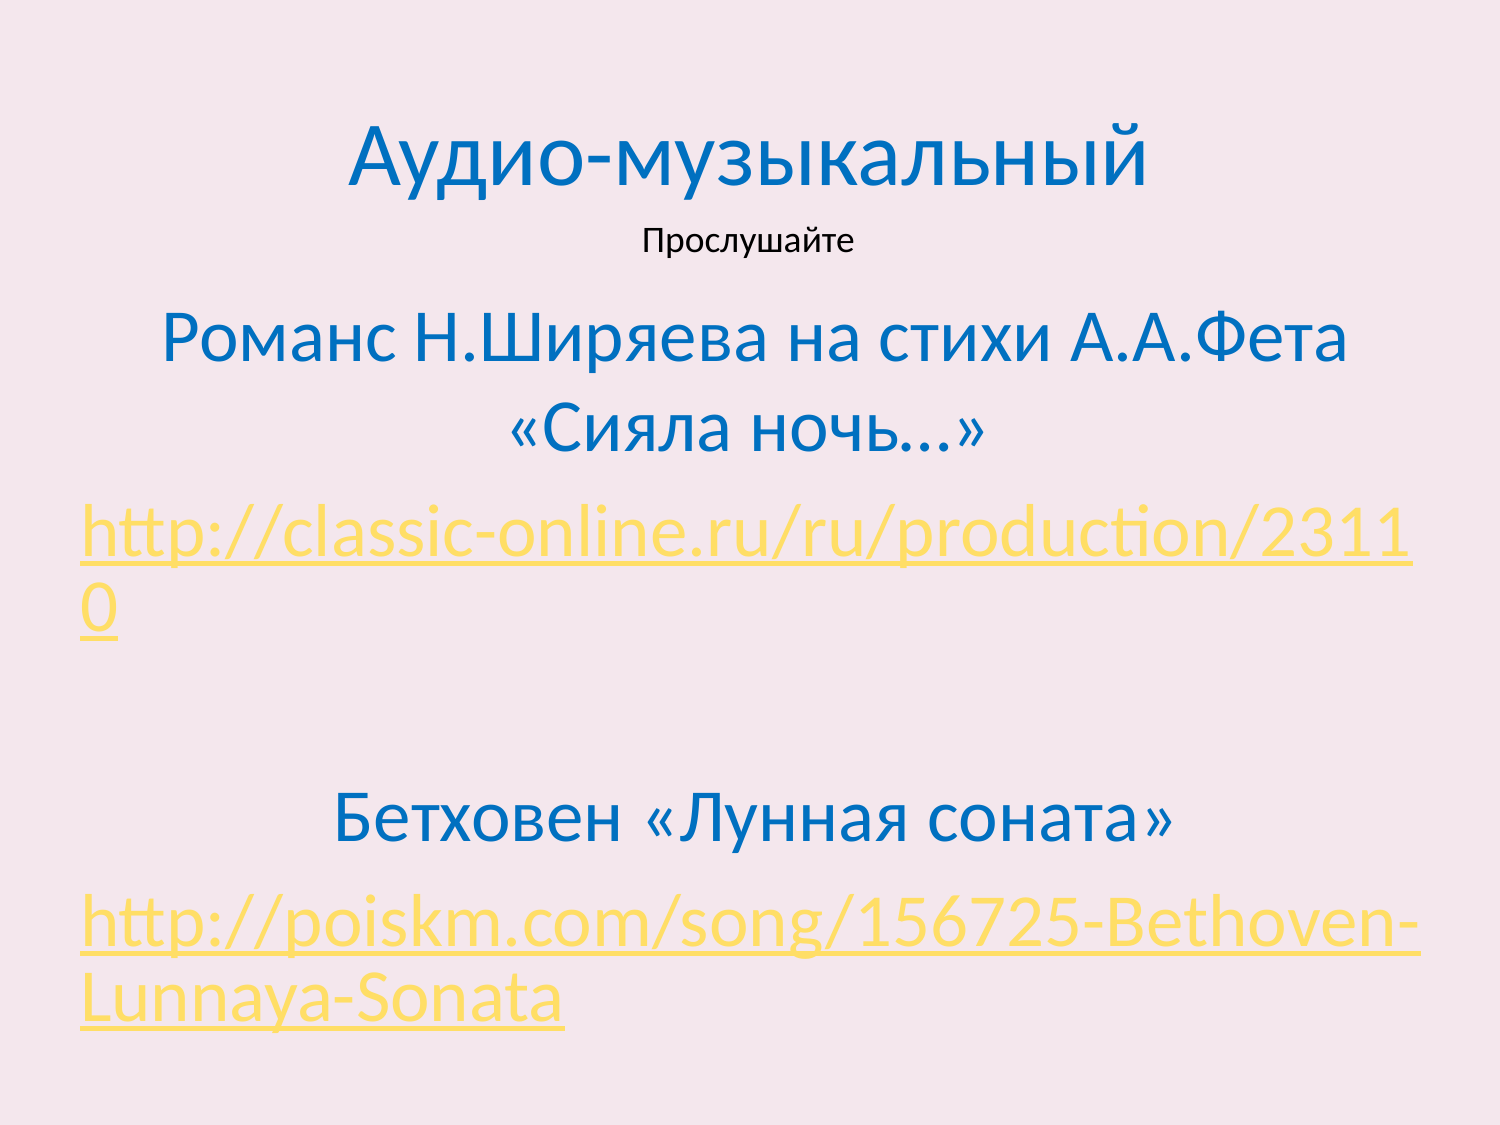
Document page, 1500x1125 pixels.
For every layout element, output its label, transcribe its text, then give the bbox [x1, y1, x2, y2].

text_box Прослушайте [627, 208, 873, 268]
subtitle Романс Н.Ширяева на стихи А.А.Фета «Сияла ночь…» http://classic-online.ru/ru/production/23110 Бетховен «Лунная соната» http://poiskm.com/song/156725-Bethoven-Lunnaya-Sonata [64, 278, 1447, 925]
title Аудио-музыкальный [112, 66, 1388, 232]
